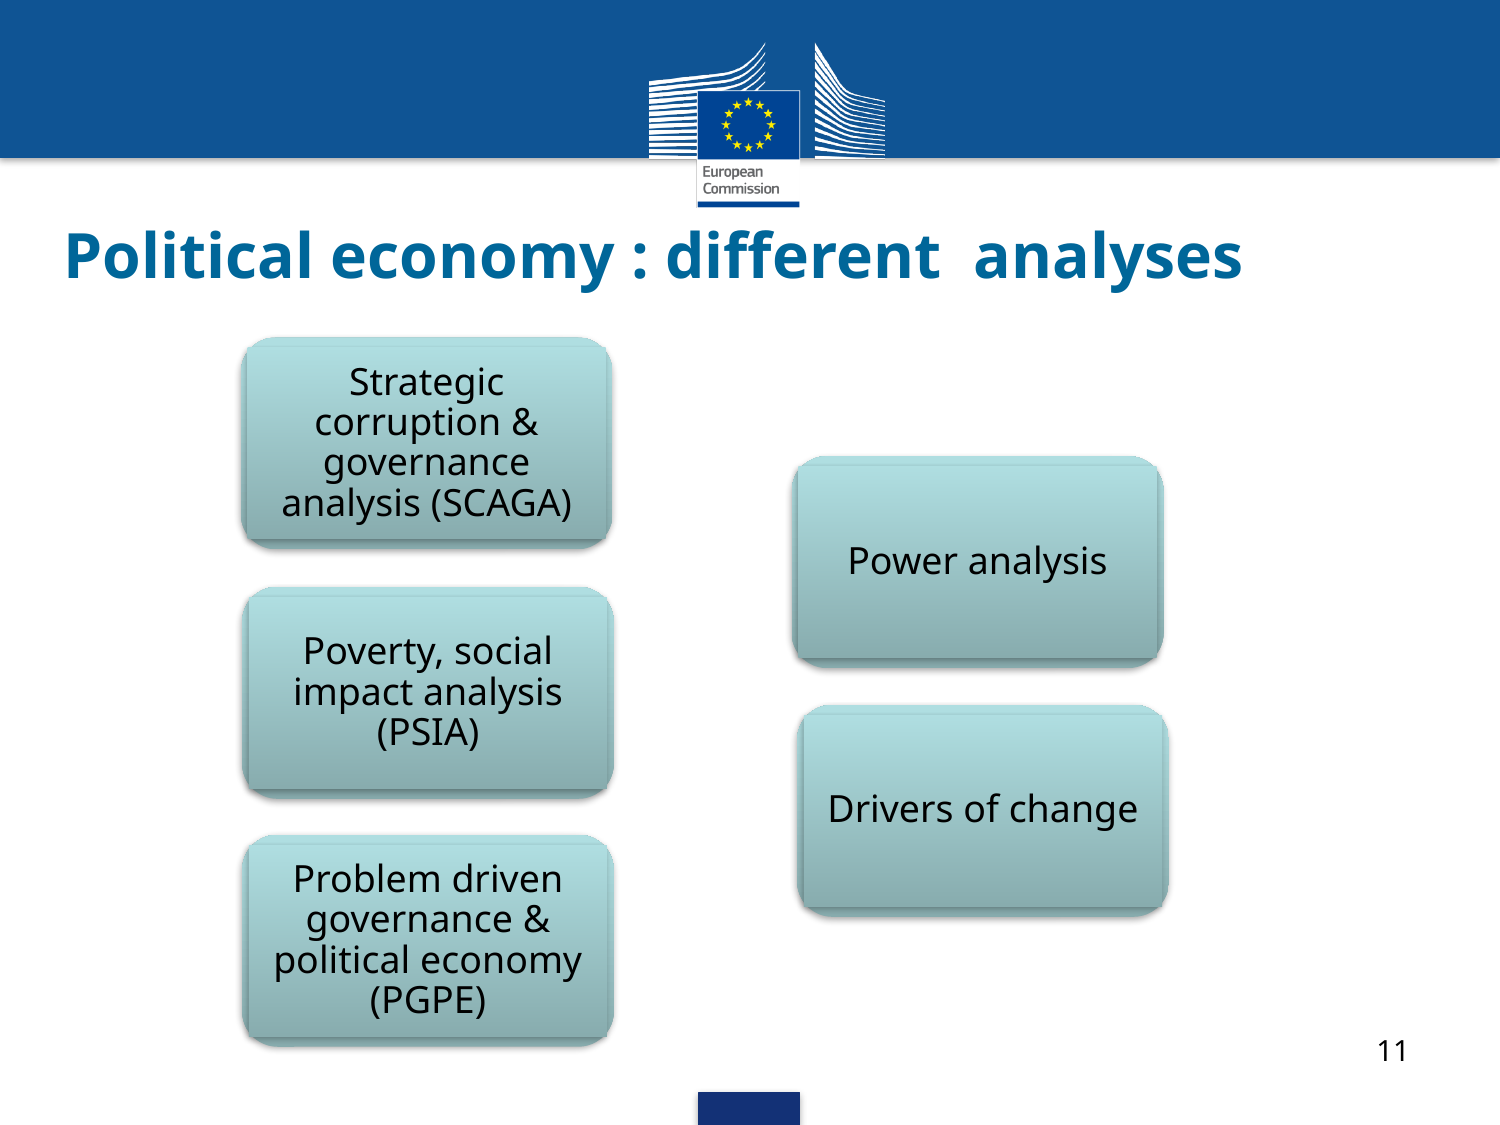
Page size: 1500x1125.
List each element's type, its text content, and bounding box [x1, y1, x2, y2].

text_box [241, 586, 615, 800]
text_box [241, 834, 615, 1047]
slide_number 11 [1074, 1024, 1426, 1103]
text_box Political economy : different analyses [0, 209, 1500, 299]
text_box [791, 455, 1164, 669]
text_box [796, 704, 1170, 918]
picture [649, 42, 885, 208]
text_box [240, 337, 613, 550]
